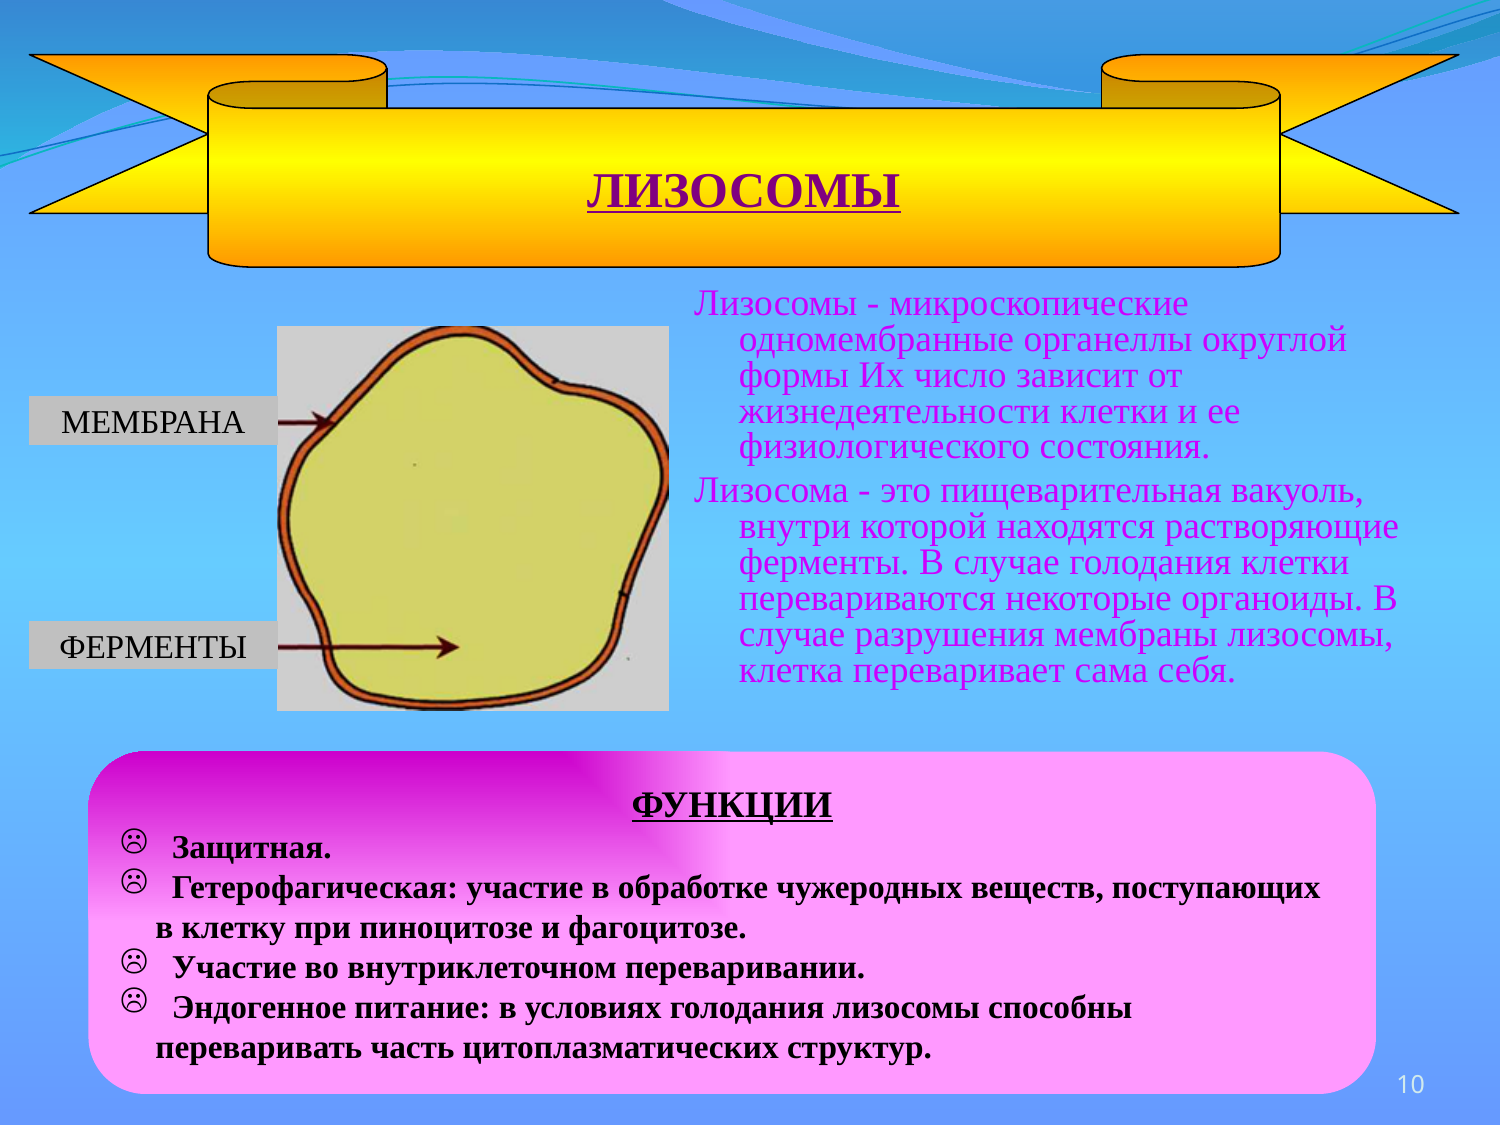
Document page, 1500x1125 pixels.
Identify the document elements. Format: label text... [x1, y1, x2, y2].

text_box ЛИЗОСОМЫ [29, 54, 1459, 268]
text_box ФУНКЦИИ Защитная. Гетерофагическая: участие в обработке чужеродных веществ, поступающих в клетку при пиноцитозе и фагоцитозе. Участие во внутриклеточном переваривании. Эндогенное питание: в условиях голодания лизосомы способны переваривать часть цитоплазматических структур. [88, 751, 1376, 1094]
slide_number 10 [1299, 1042, 1425, 1103]
picture [277, 326, 669, 711]
text_box ФЕРМЕНТЫ [29, 621, 270, 669]
list Лизосомы - микроскопические одномембранные органеллы округлой формы Их число зависит от жизнедеятельности клетки и ее физиологического состояния. Лизосома - это пищеварительная вакуоль, внутри которой находятся растворяющие ферменты. В случае голодания клетки перевариваются некоторые органоиды. В случае разрушения мембраны лизосомы, клетка переваривает сама себя. [678, 278, 1471, 764]
text_box МЕМБРАНА [29, 397, 270, 445]
